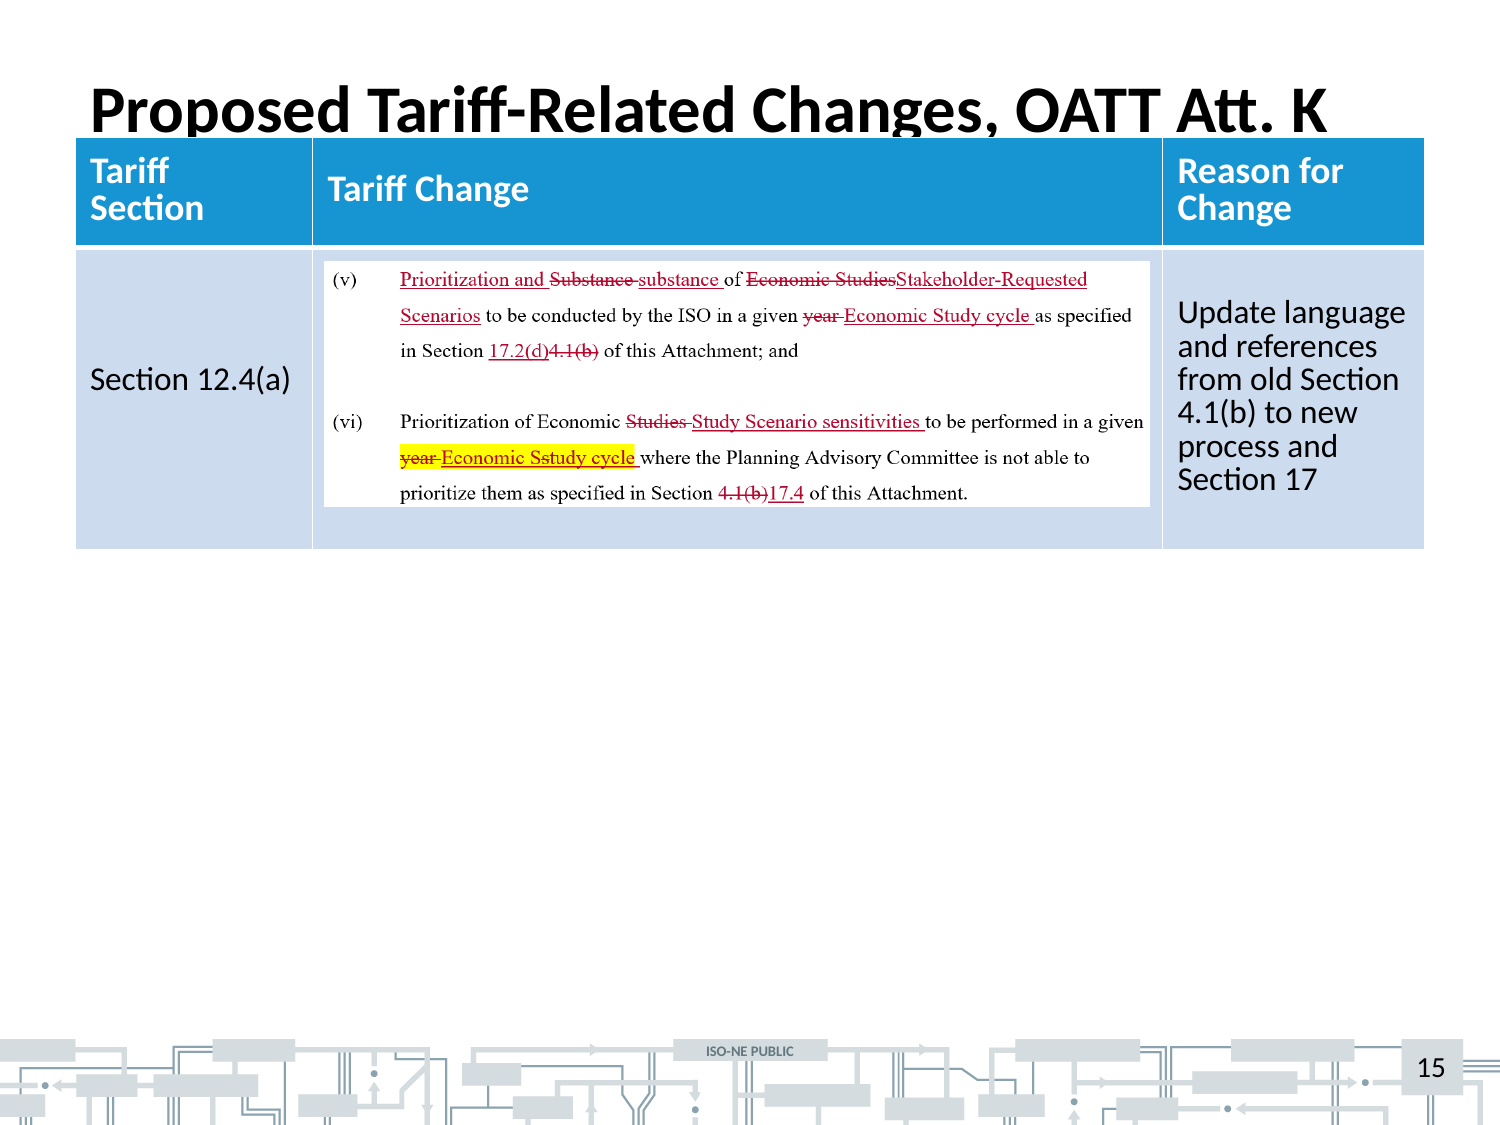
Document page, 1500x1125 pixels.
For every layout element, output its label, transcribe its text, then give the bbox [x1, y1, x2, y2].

table_cell Update language and references from old Section 4.1(b) to new process and Section 17 [1163, 250, 1424, 549]
slide_number 15 [1400, 1044, 1463, 1088]
picture [324, 260, 1151, 507]
table_header Tariff Change [313, 138, 1162, 245]
table_cell Section 12.4(a) [76, 250, 312, 549]
table_header Tariff Section [76, 138, 312, 245]
picture [0, 1031, 1500, 1125]
table_header Reason for Change [1163, 138, 1424, 245]
title Proposed Tariff-Related Changes, OATT Att. K [75, 12, 1425, 137]
table_cell [313, 250, 1162, 549]
